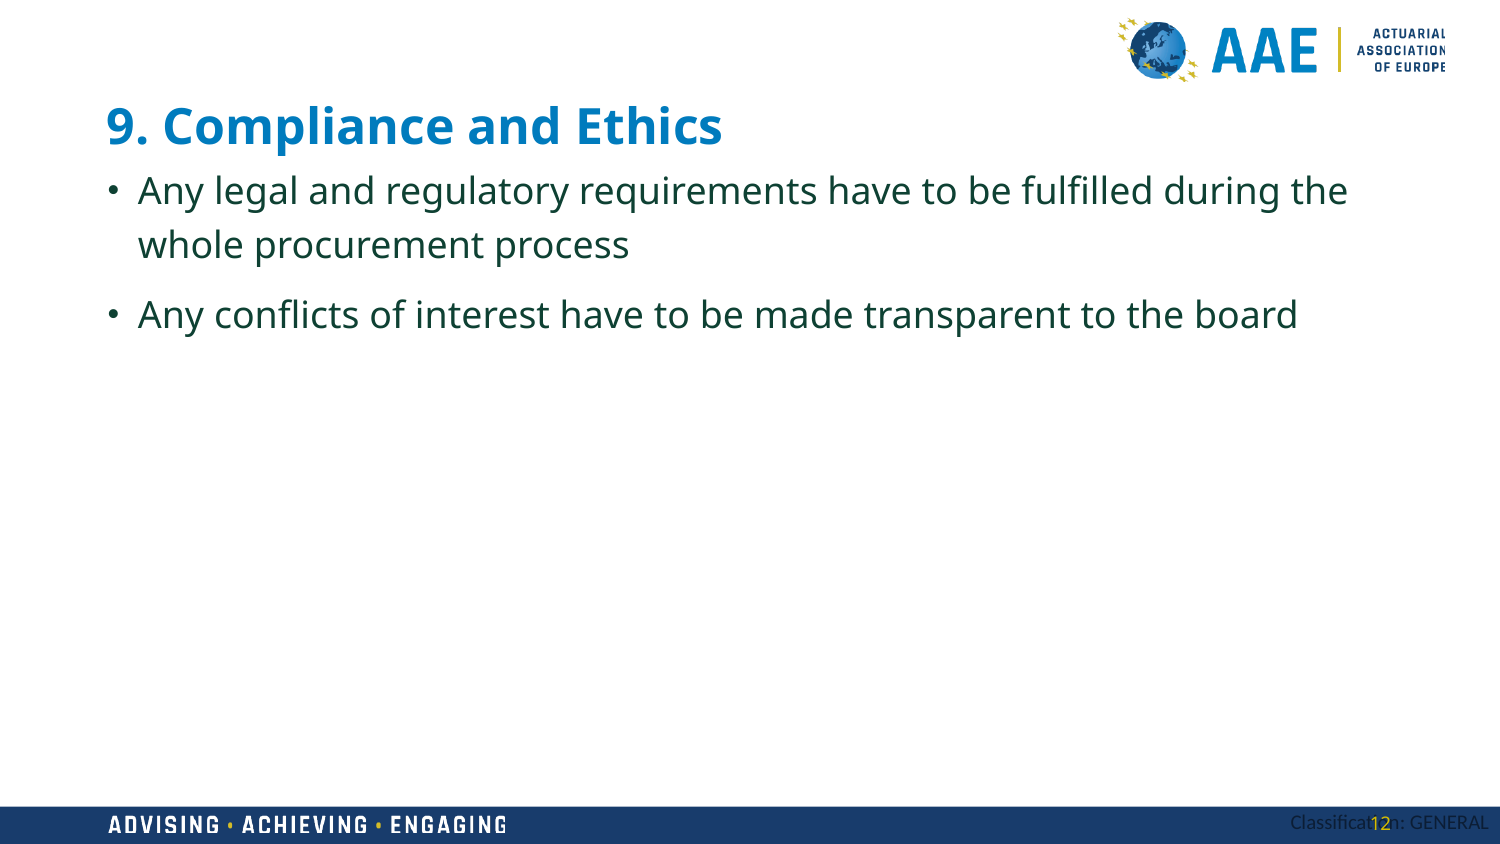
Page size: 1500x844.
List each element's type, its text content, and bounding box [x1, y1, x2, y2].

title 9. Compliance and Ethics [106, 94, 1392, 157]
slide_number 12 [1102, 809, 1392, 842]
list Any legal and regulatory requirements have to be fulfilled during the whole procurement process Any conflicts of interest have to be made transparent to the board [106, 157, 1392, 799]
